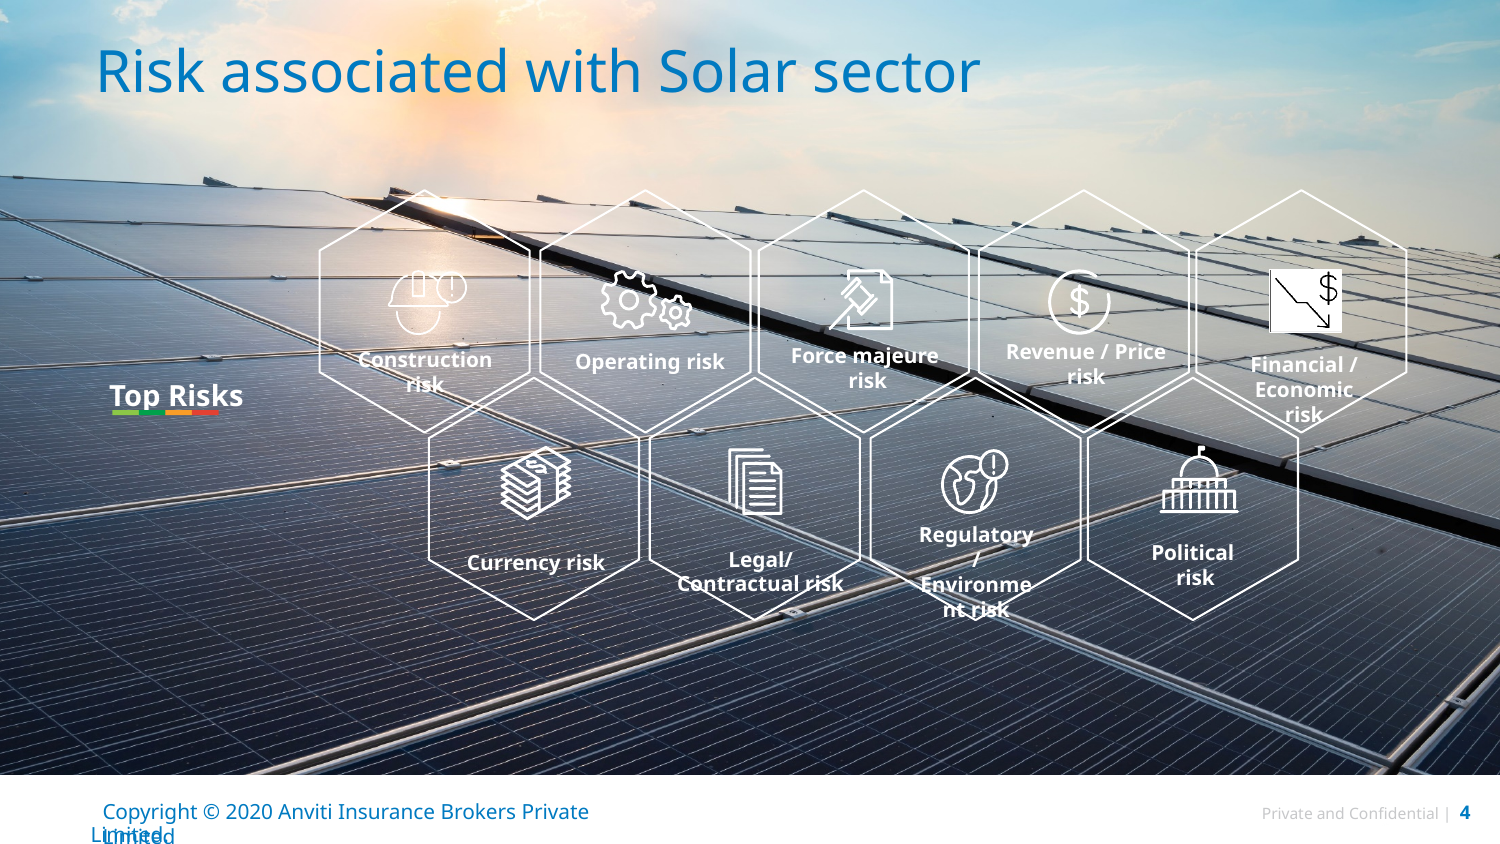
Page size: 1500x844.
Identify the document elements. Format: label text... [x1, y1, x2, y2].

picture [122, 834, 127, 844]
text_box Private and Confidential | 4 [1260, 800, 1479, 844]
picture [110, 832, 115, 844]
picture [0, 0, 1500, 844]
picture [117, 832, 122, 844]
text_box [111, 409, 219, 416]
picture [129, 834, 134, 844]
